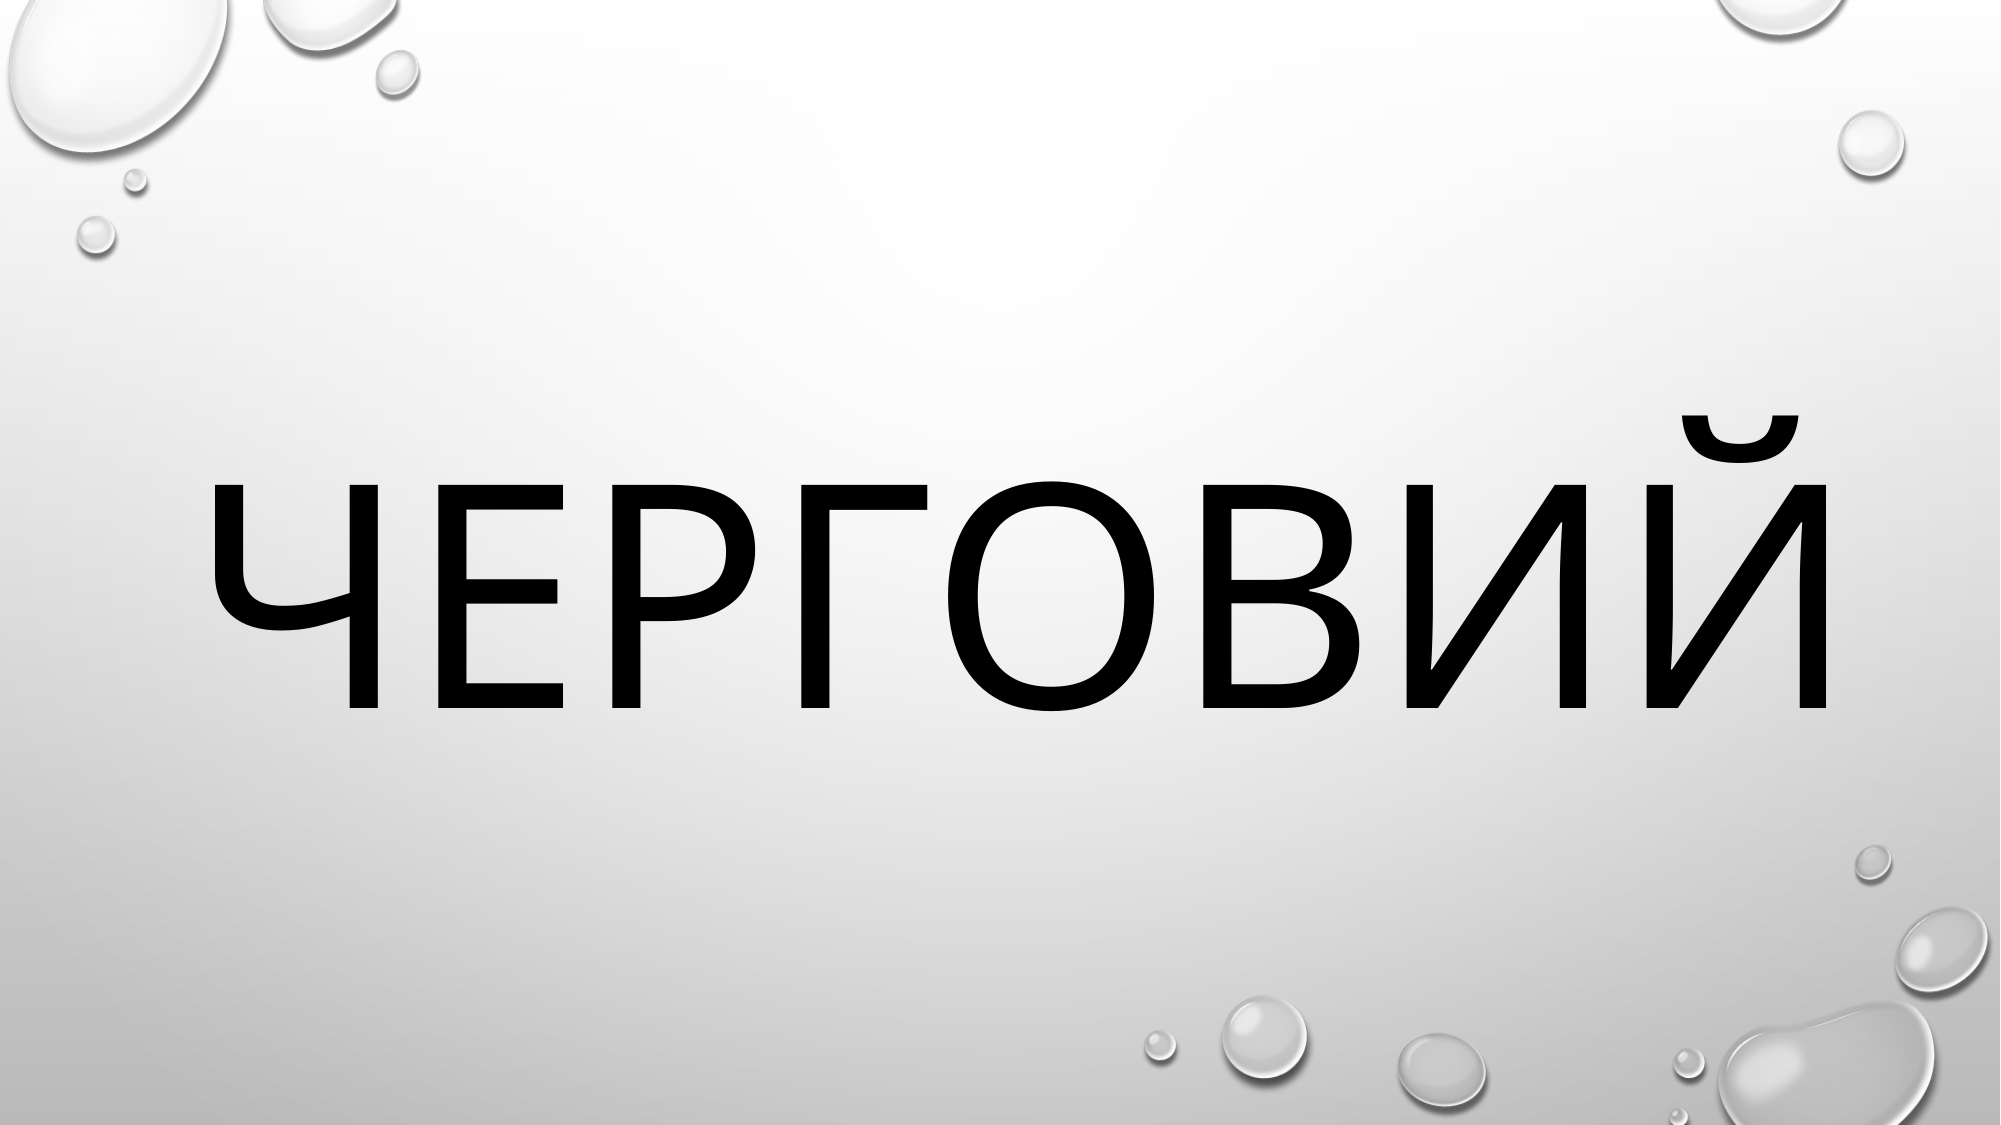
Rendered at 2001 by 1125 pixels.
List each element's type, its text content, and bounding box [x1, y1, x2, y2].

title черговий [149, 135, 1897, 784]
picture [0, 0, 2000, 1125]
